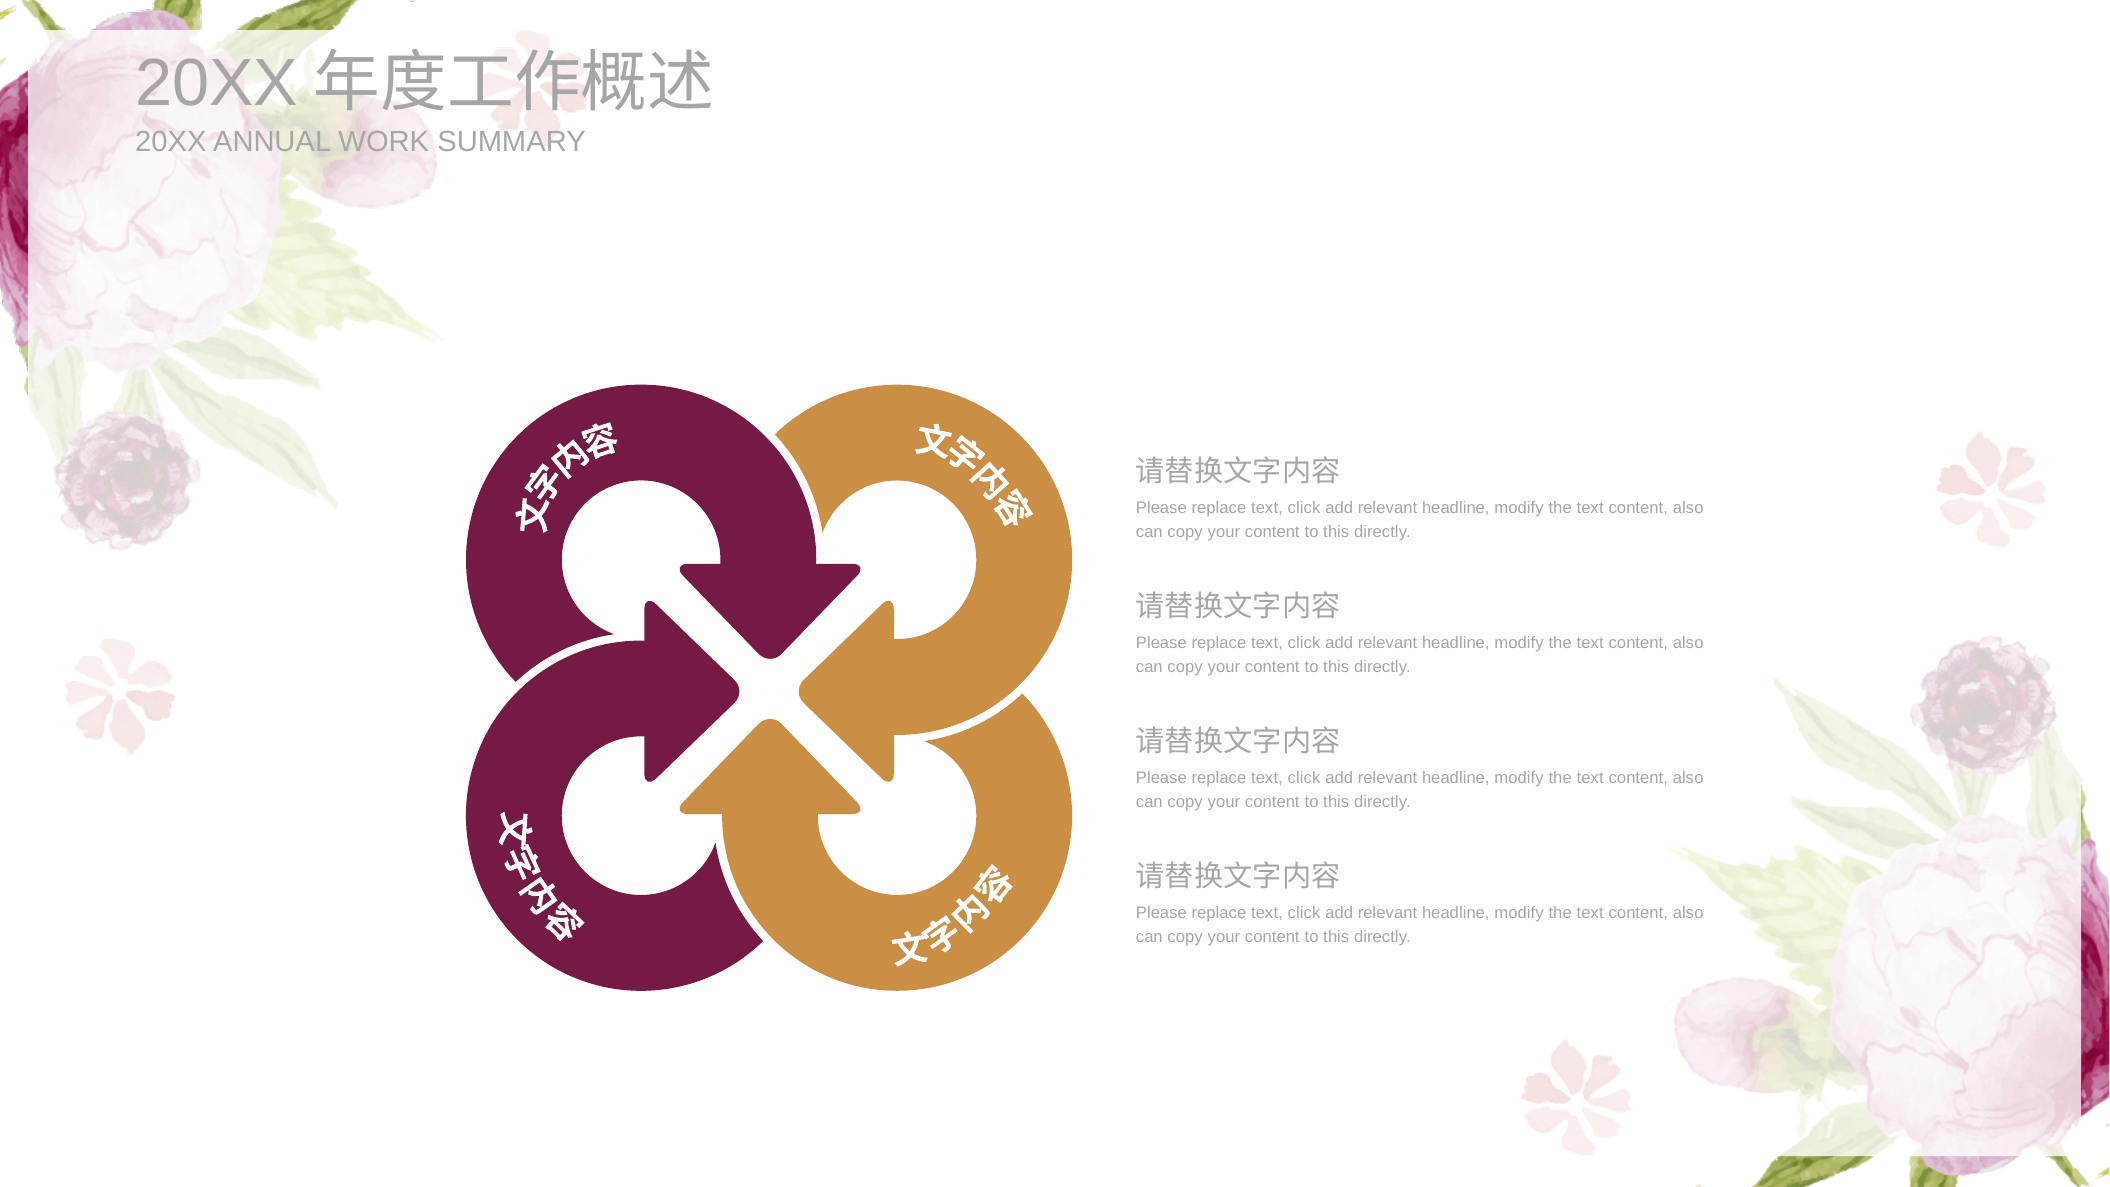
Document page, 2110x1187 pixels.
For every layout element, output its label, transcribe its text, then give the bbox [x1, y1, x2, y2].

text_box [1135, 444, 1728, 539]
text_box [1135, 580, 1728, 674]
picture [0, 0, 2110, 1187]
text_box 20XX年度工作概述 [135, 38, 783, 119]
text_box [1135, 850, 1728, 945]
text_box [1135, 715, 1728, 810]
text_box 20XX ANNUAL WORK SUMMARY [135, 122, 596, 158]
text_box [465, 384, 1073, 991]
